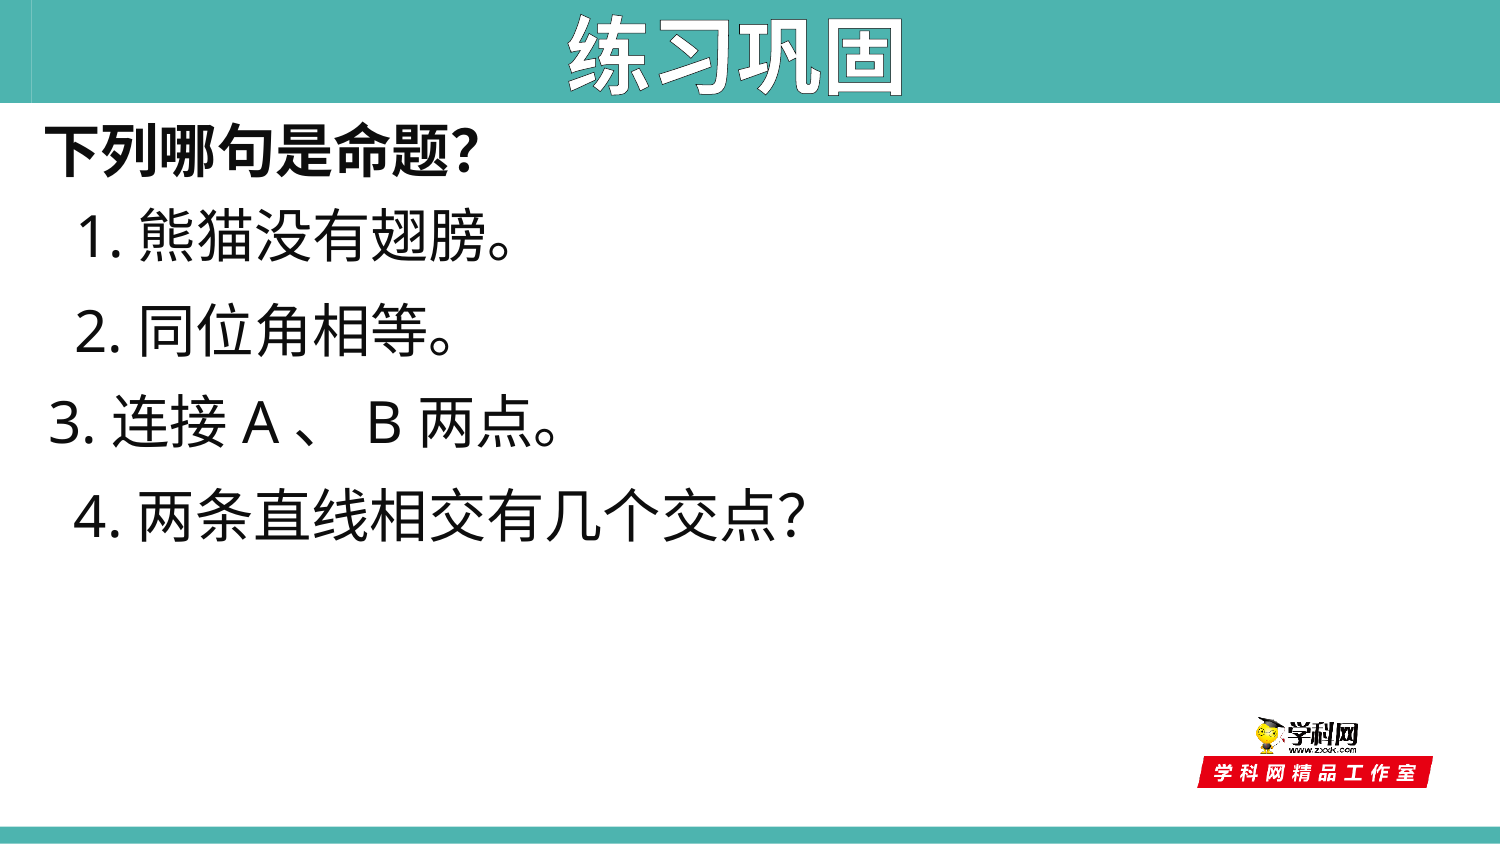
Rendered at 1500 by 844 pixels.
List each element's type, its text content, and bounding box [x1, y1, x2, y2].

text_box 1.熊猫没有翅膀。 [60, 191, 561, 277]
text_box 下列哪句是命题？ [27, 106, 524, 192]
picture [1256, 717, 1358, 754]
text_box 3.连接A、B两点。 [33, 377, 607, 463]
text_box 2.同位角相等。 [60, 286, 502, 371]
text_box 练习巩固 [554, 0, 920, 111]
picture [1197, 756, 1433, 788]
text_box 4.两条直线相交有几个交点？ [59, 472, 851, 557]
